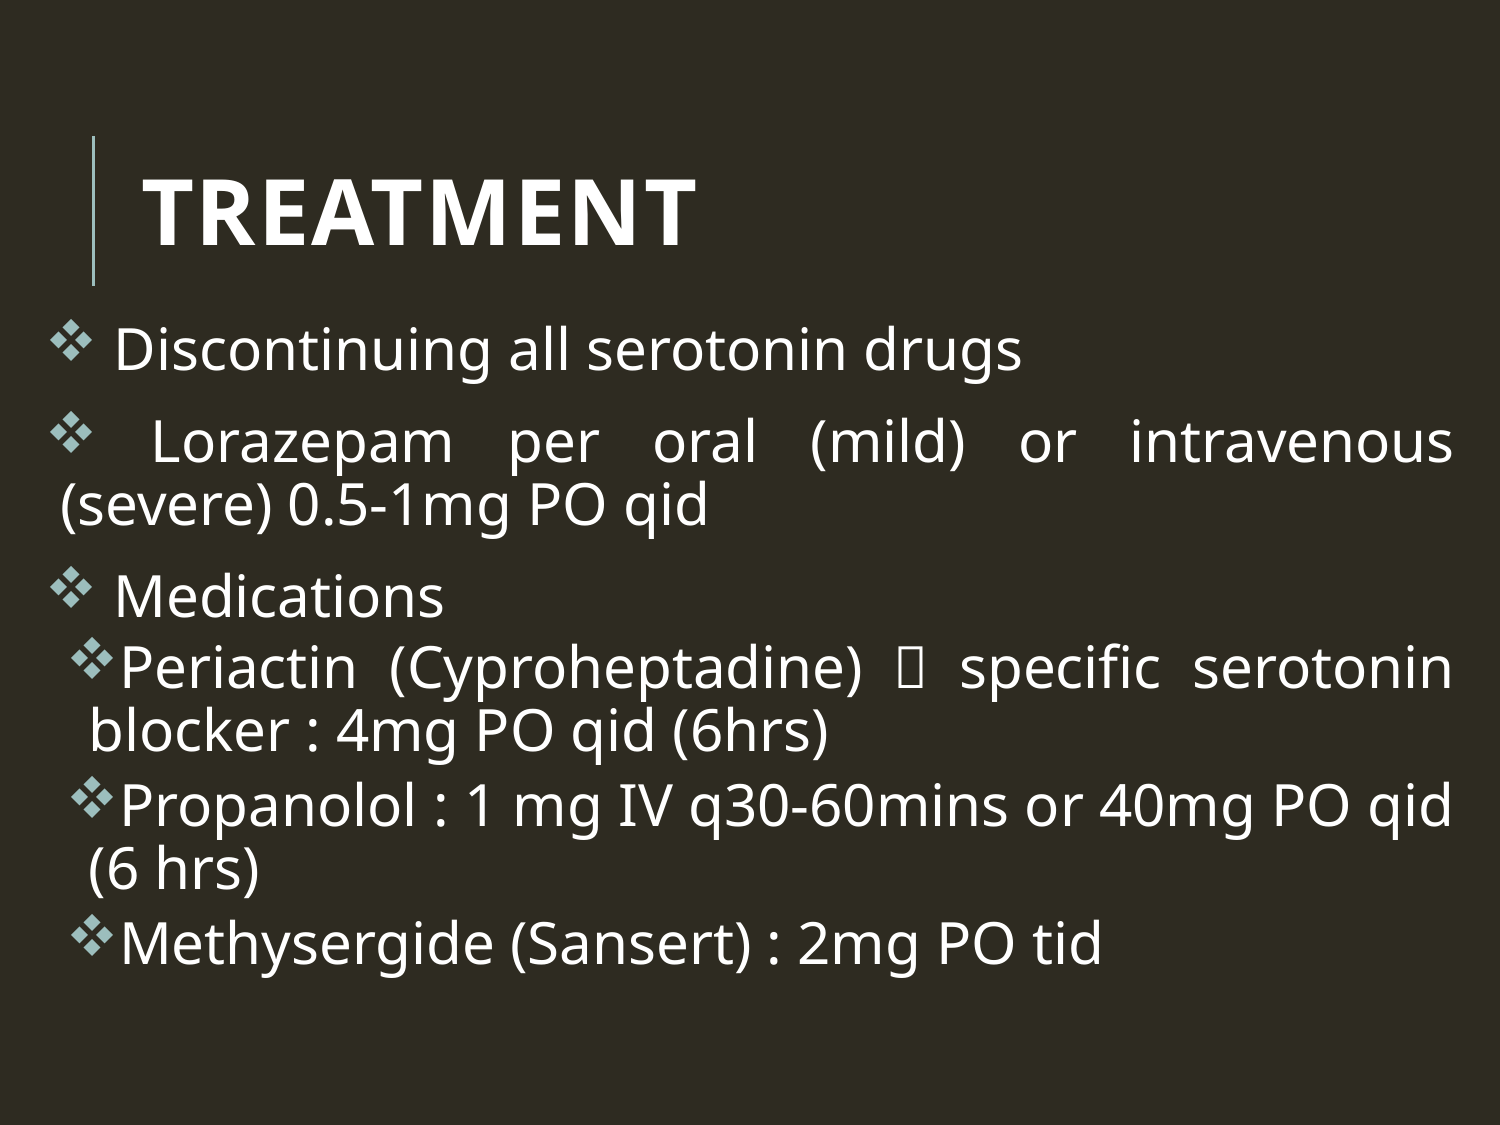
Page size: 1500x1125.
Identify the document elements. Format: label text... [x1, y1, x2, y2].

list Discontinuing all serotonin drugs Lorazepam per oral (mild) or intravenous (severe) 0.5-1mg PO qid Medications Periactin (Cyproheptadine)  specific serotonin blocker : 4mg PO qid (6hrs) Propanolol : 1 mg IV q30-60mins or 40mg PO qid (6 hrs) Methysergide (Sansert) : 2mg PO tid [37, 312, 1463, 1005]
title Treatment [126, 96, 1322, 312]
